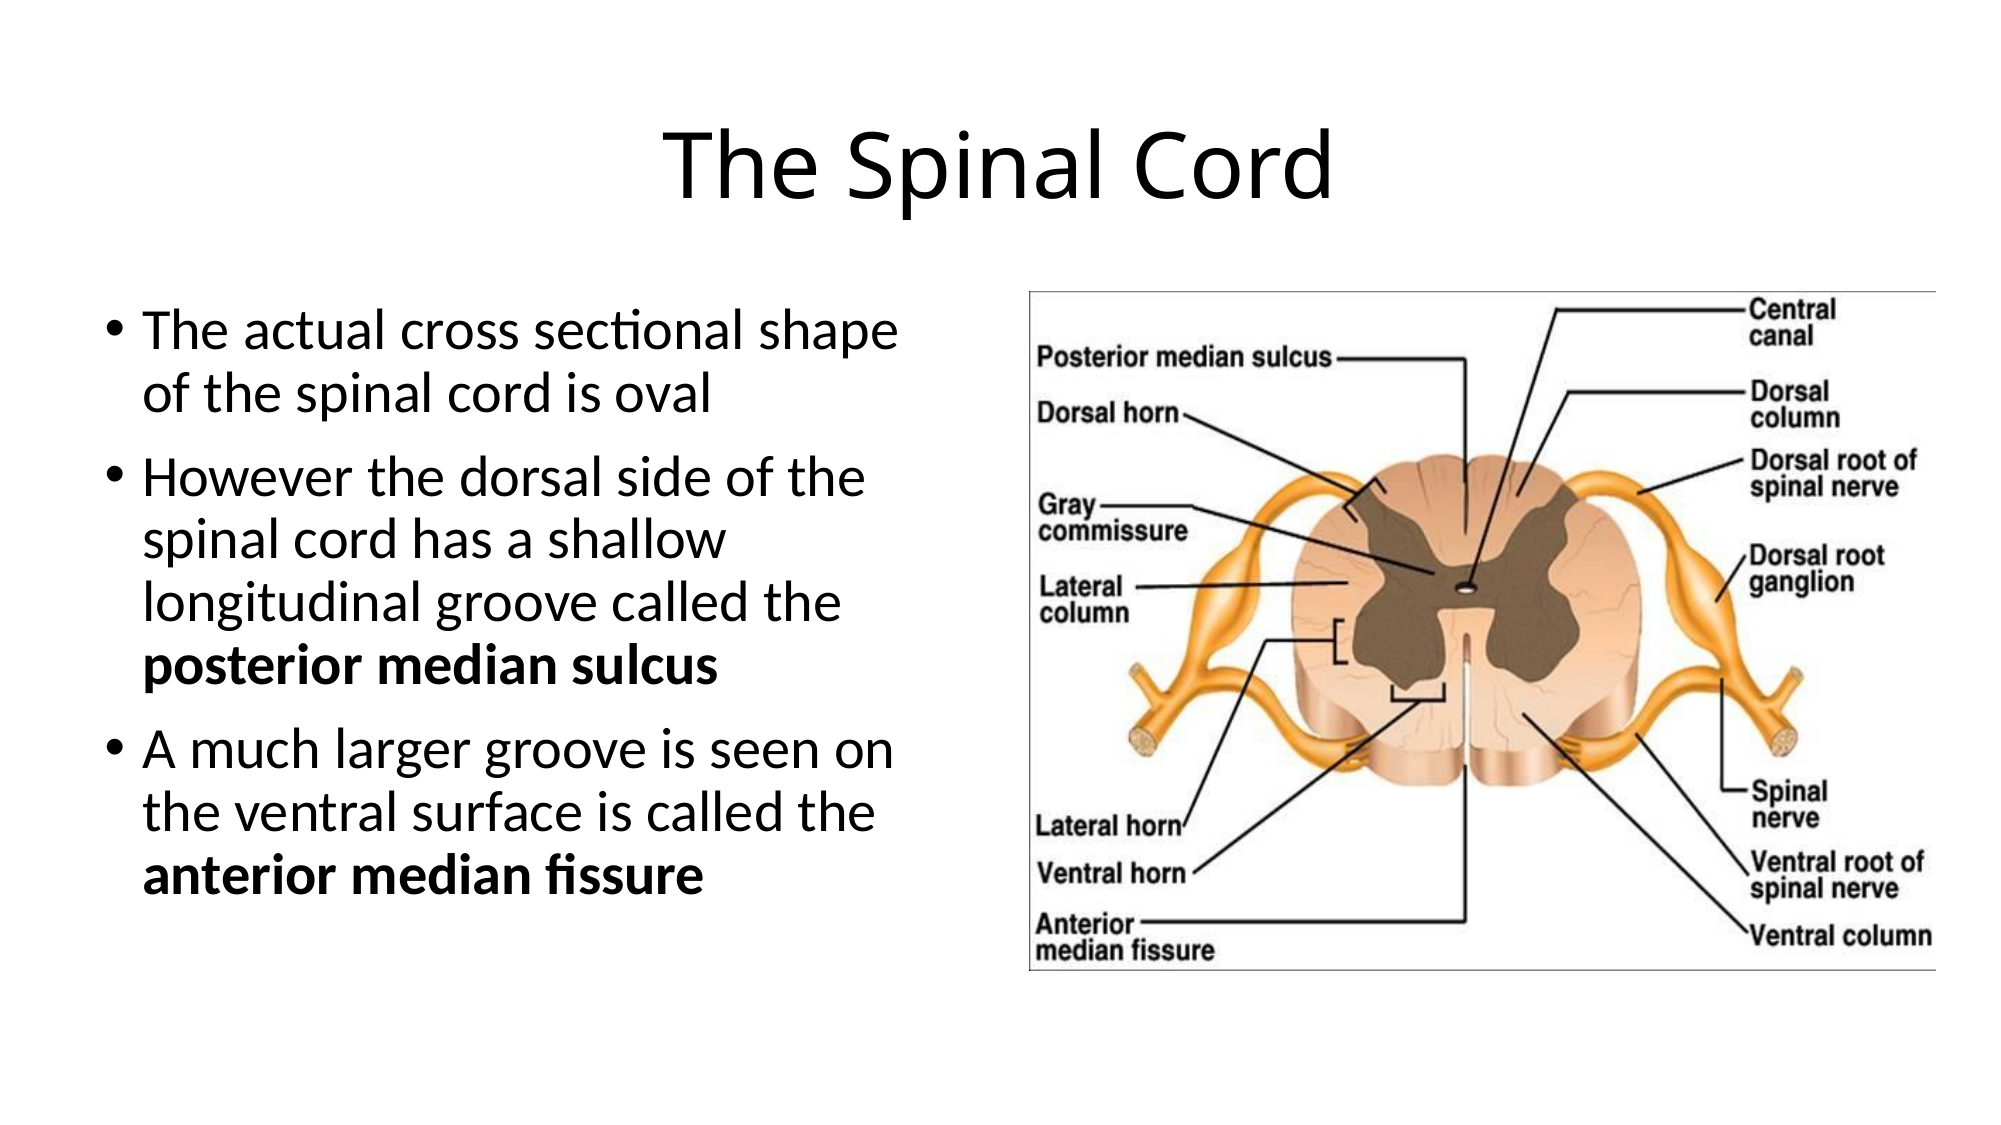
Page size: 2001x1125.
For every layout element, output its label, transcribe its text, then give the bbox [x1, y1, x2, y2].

title The Spinal Cord [137, 59, 1863, 278]
picture [1029, 291, 1936, 971]
list The actual cross sectional shape of the spinal cord is oval However the dorsal side of the spinal cord has a shallow longitudinal groove called the posterior median sulcus A much larger groove is seen on the ventral surface is called the anterior median fissure [89, 291, 940, 1006]
